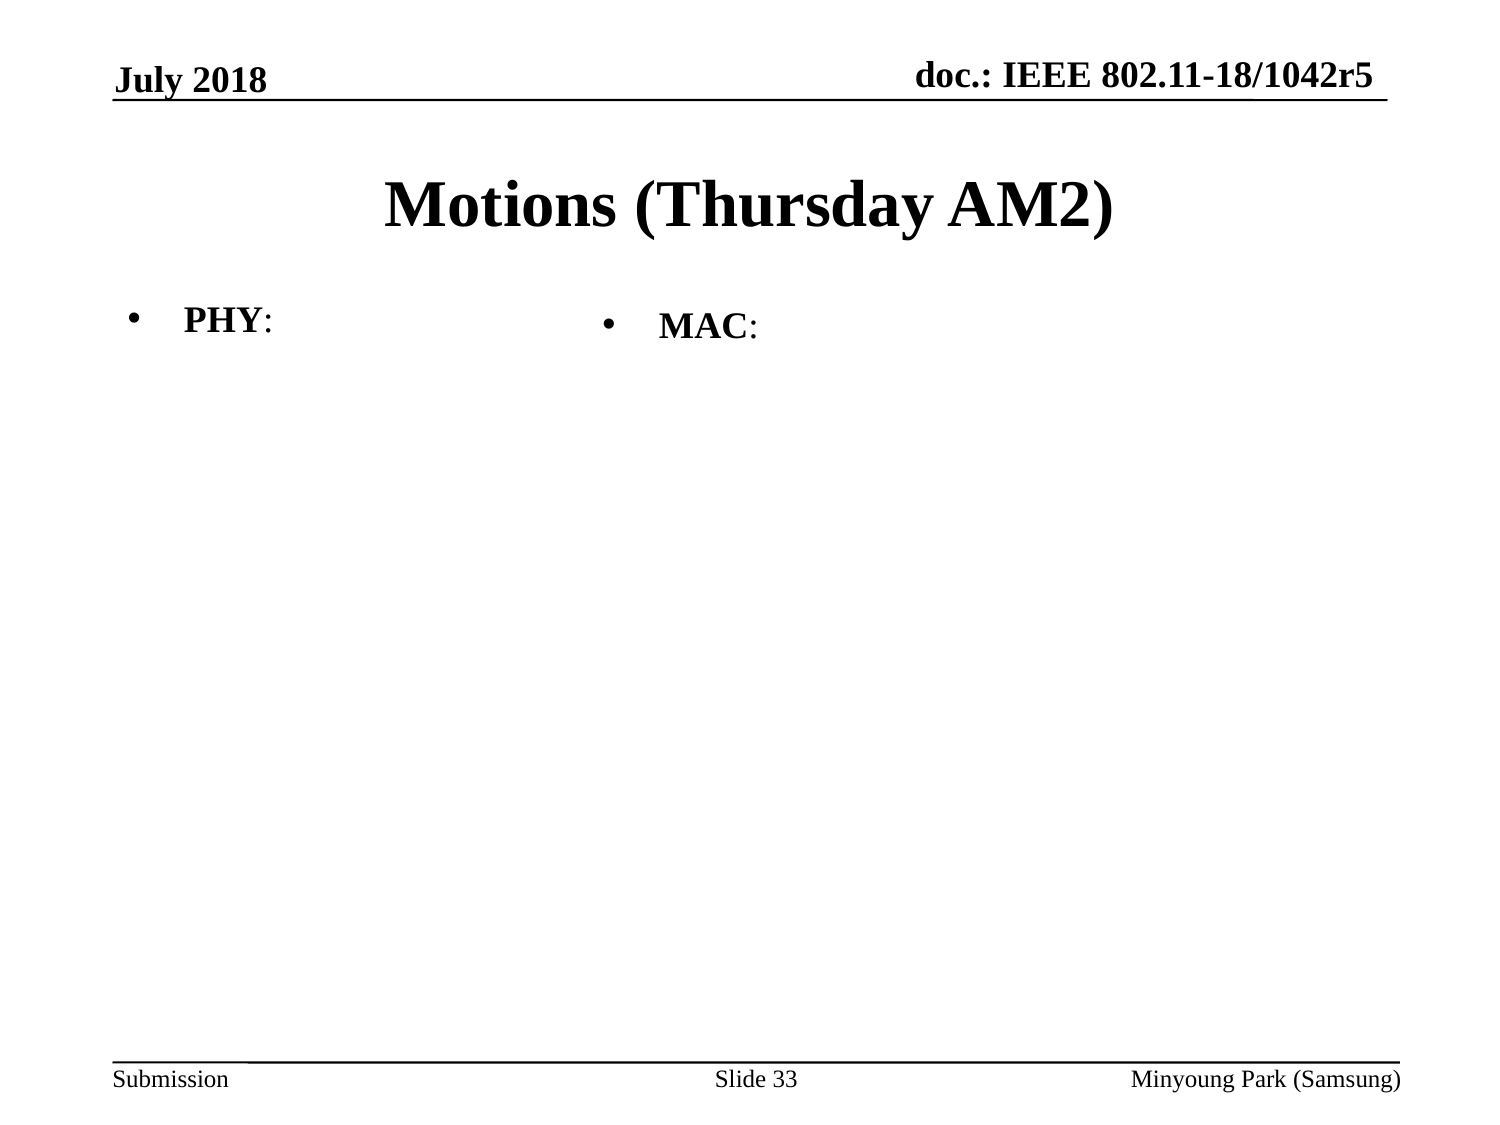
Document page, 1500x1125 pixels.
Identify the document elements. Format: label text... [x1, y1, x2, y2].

list MAC: [587, 293, 1288, 1063]
slide_number Slide 33 [712, 1061, 800, 1093]
title Motions (Thursday AM2) [112, 112, 1388, 288]
footer Minyoung Park (Samsung) [949, 1061, 1402, 1093]
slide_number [114, 54, 335, 101]
list PHY: [112, 287, 575, 1000]
